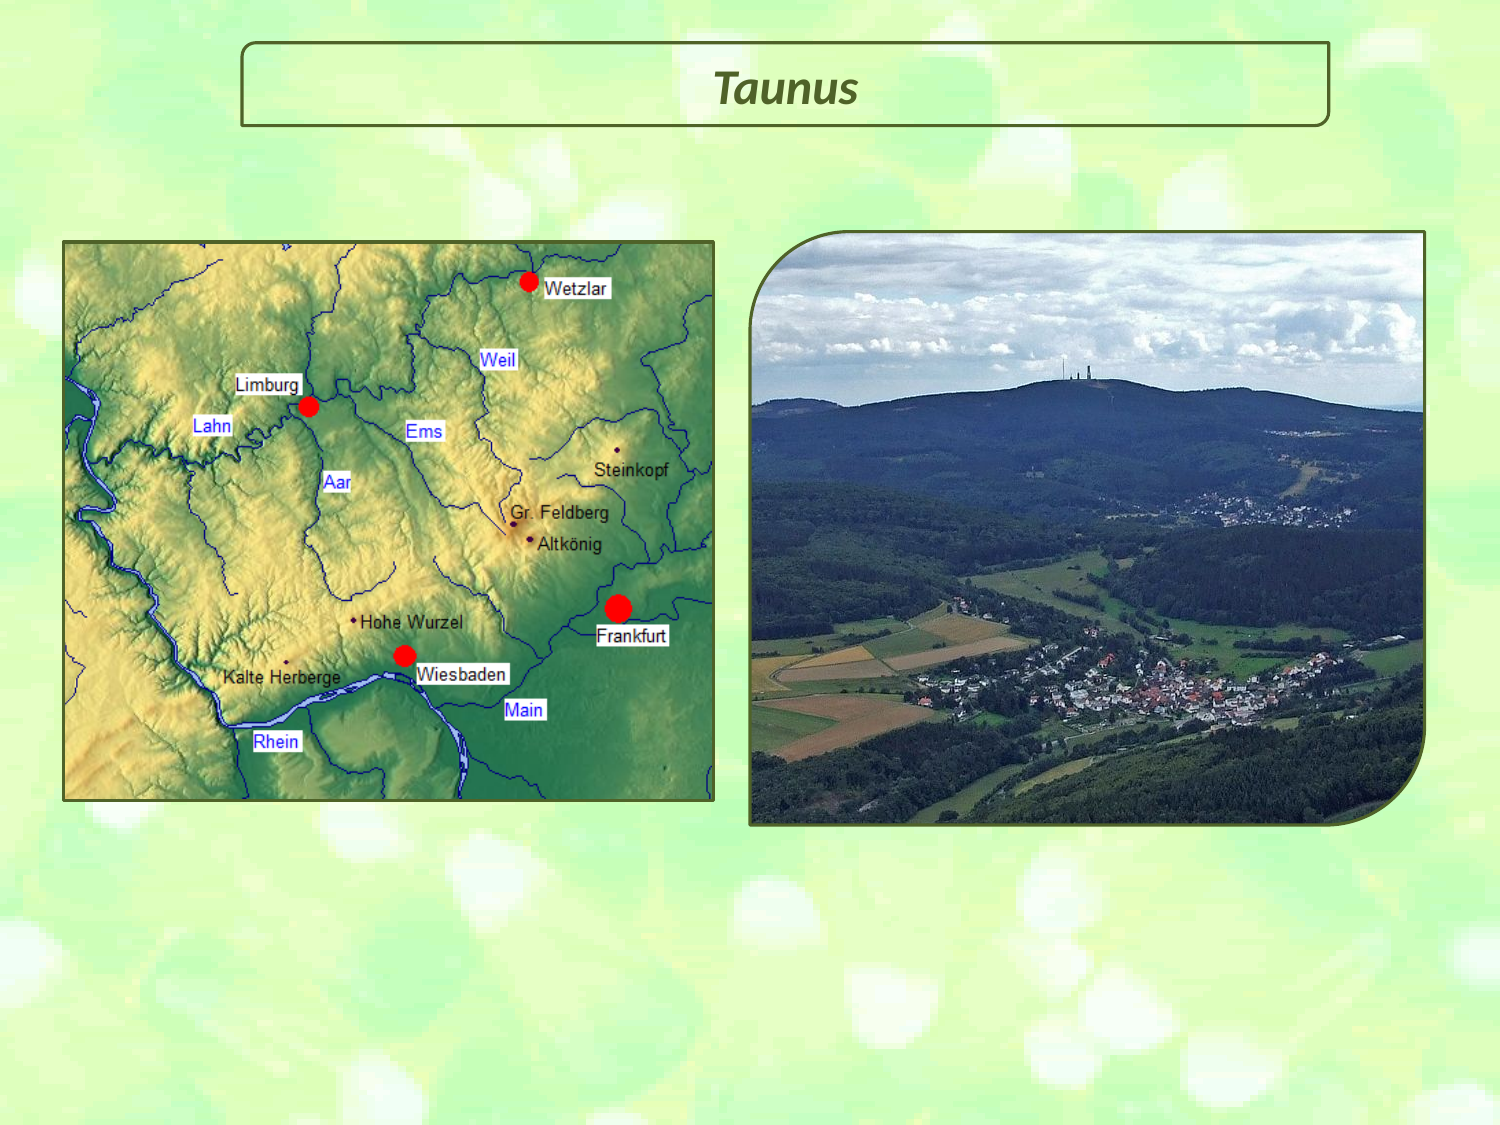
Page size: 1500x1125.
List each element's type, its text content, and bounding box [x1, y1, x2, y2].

picture [0, 0, 1500, 1125]
text_box Taunus [242, 42, 1329, 126]
